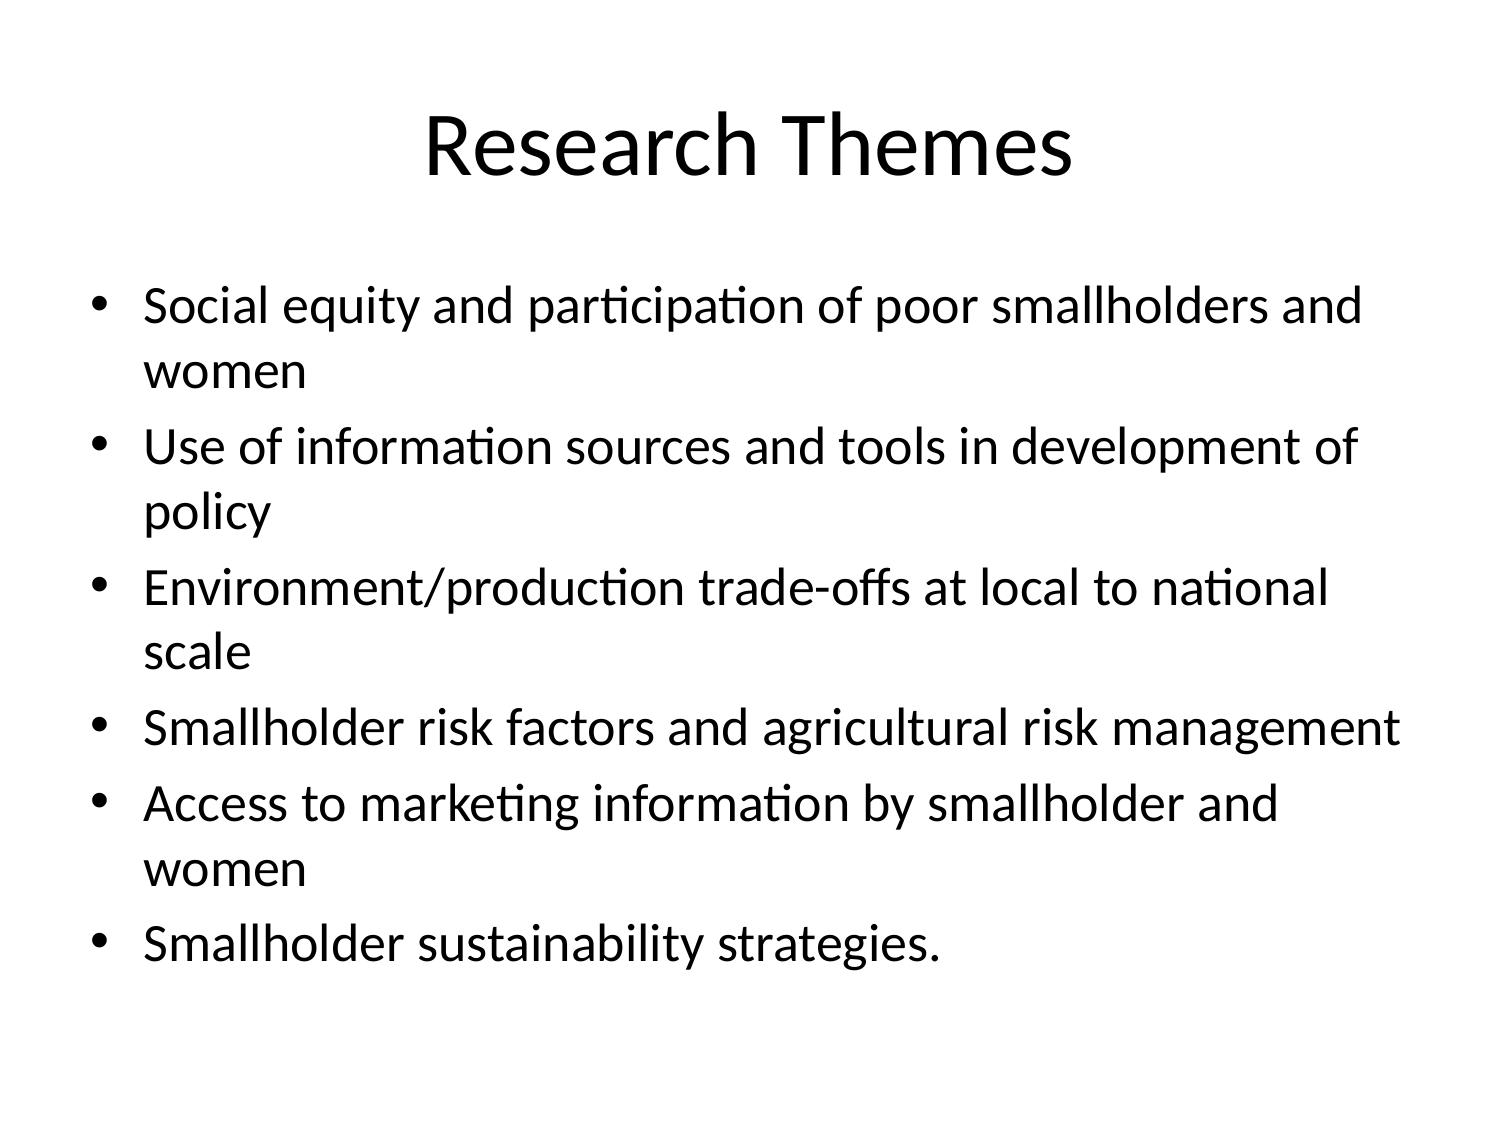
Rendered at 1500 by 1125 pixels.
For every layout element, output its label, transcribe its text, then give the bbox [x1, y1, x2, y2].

list Social equity and participation of poor smallholders and women Use of information sources and tools in development of policy Environment/production trade-offs at local to national scale Smallholder risk factors and agricultural risk management Access to marketing information by smallholder and women Smallholder sustainability strategies. [75, 262, 1425, 1005]
title Research Themes [75, 45, 1425, 233]
